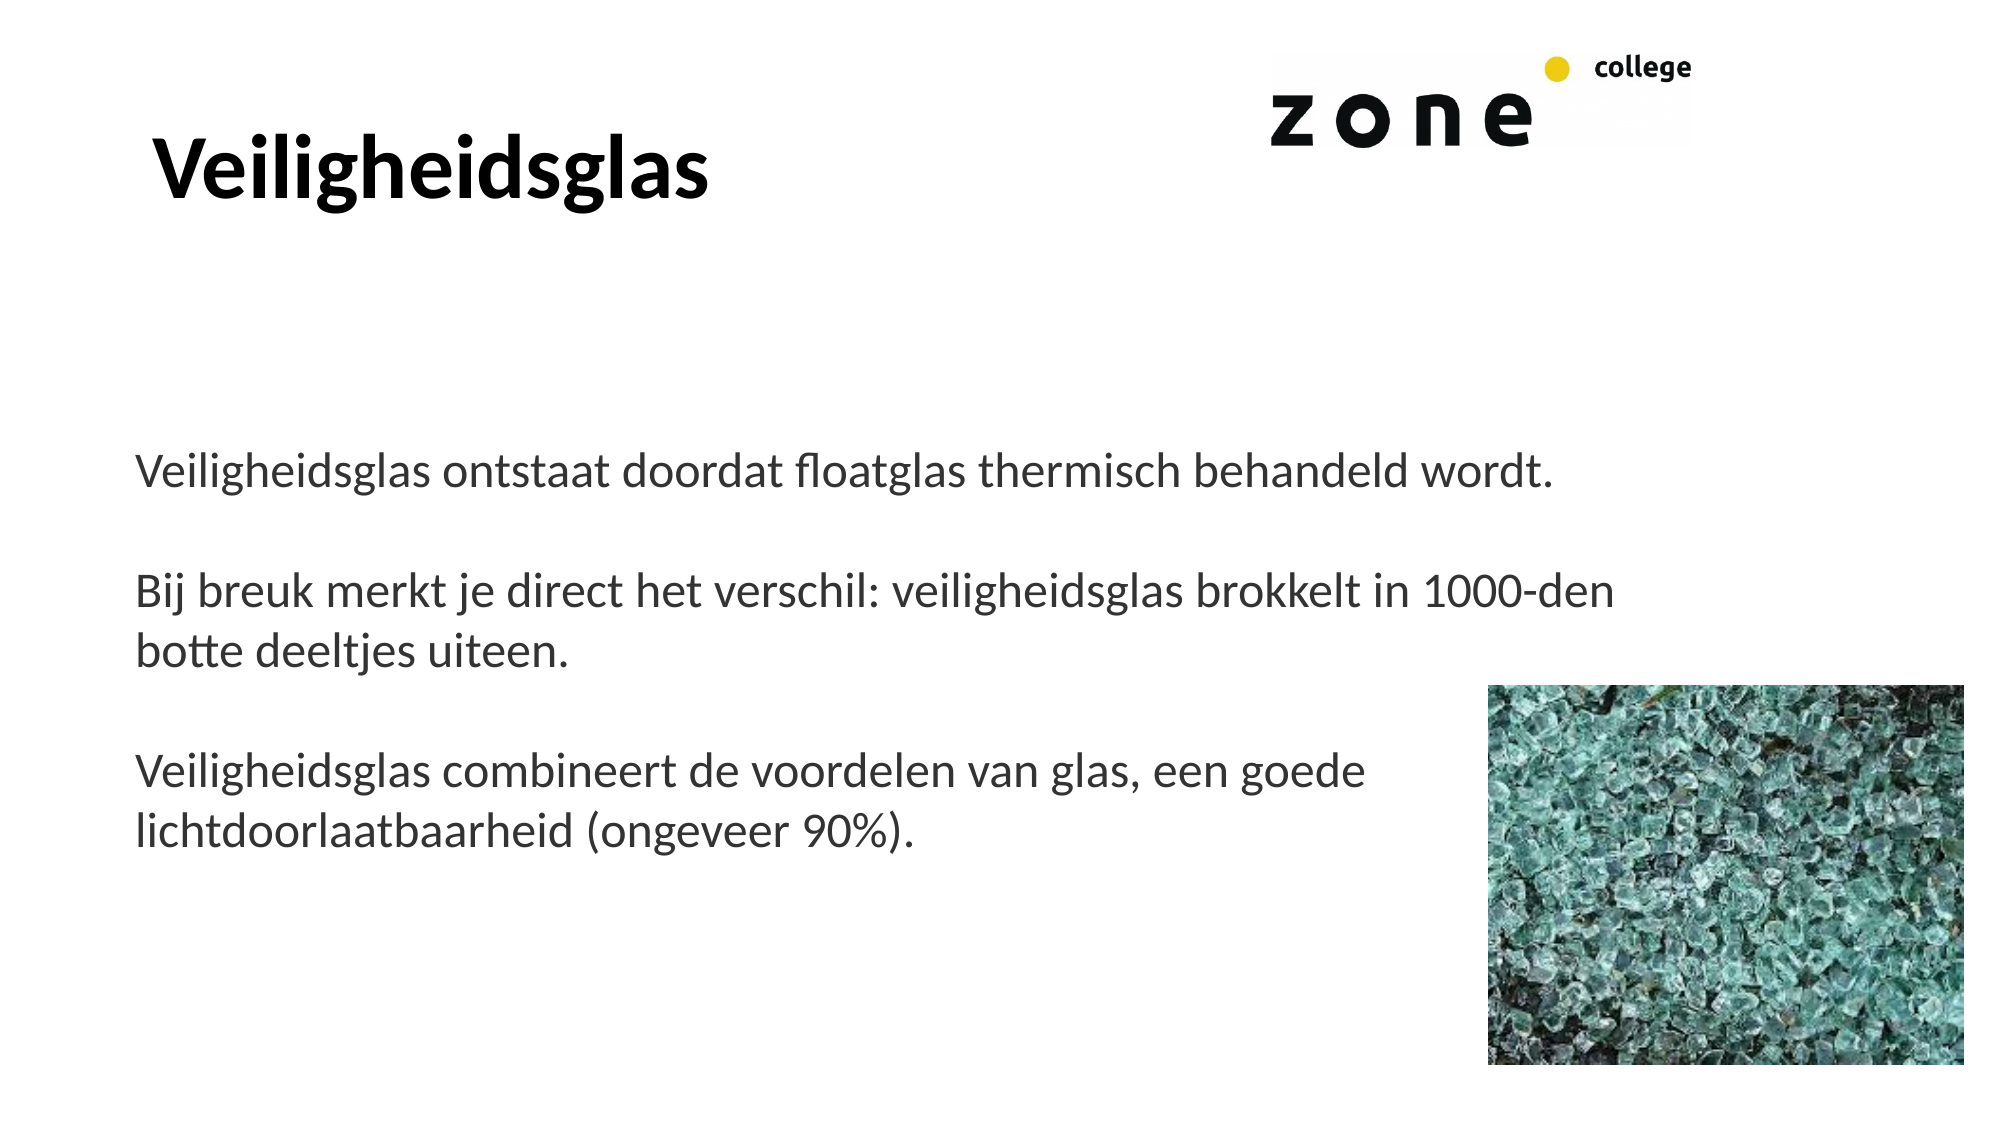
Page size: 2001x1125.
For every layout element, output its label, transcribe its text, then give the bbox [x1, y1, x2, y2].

text_box Veiligheidsglas ontstaat doordat floatglas thermisch behandeld wordt. Bij breuk merkt je direct het verschil: veiligheidsglas brokkelt in 1000-den botte deeltjes uiteen. Veiligheidsglas combineert de voordelen van glas, een goede lichtdoorlaatbaarheid (ongeveer 90%). [120, 429, 1813, 917]
picture [1271, 54, 1691, 148]
picture [1488, 685, 1964, 1066]
title Veiligheidsglas [137, 59, 1863, 278]
